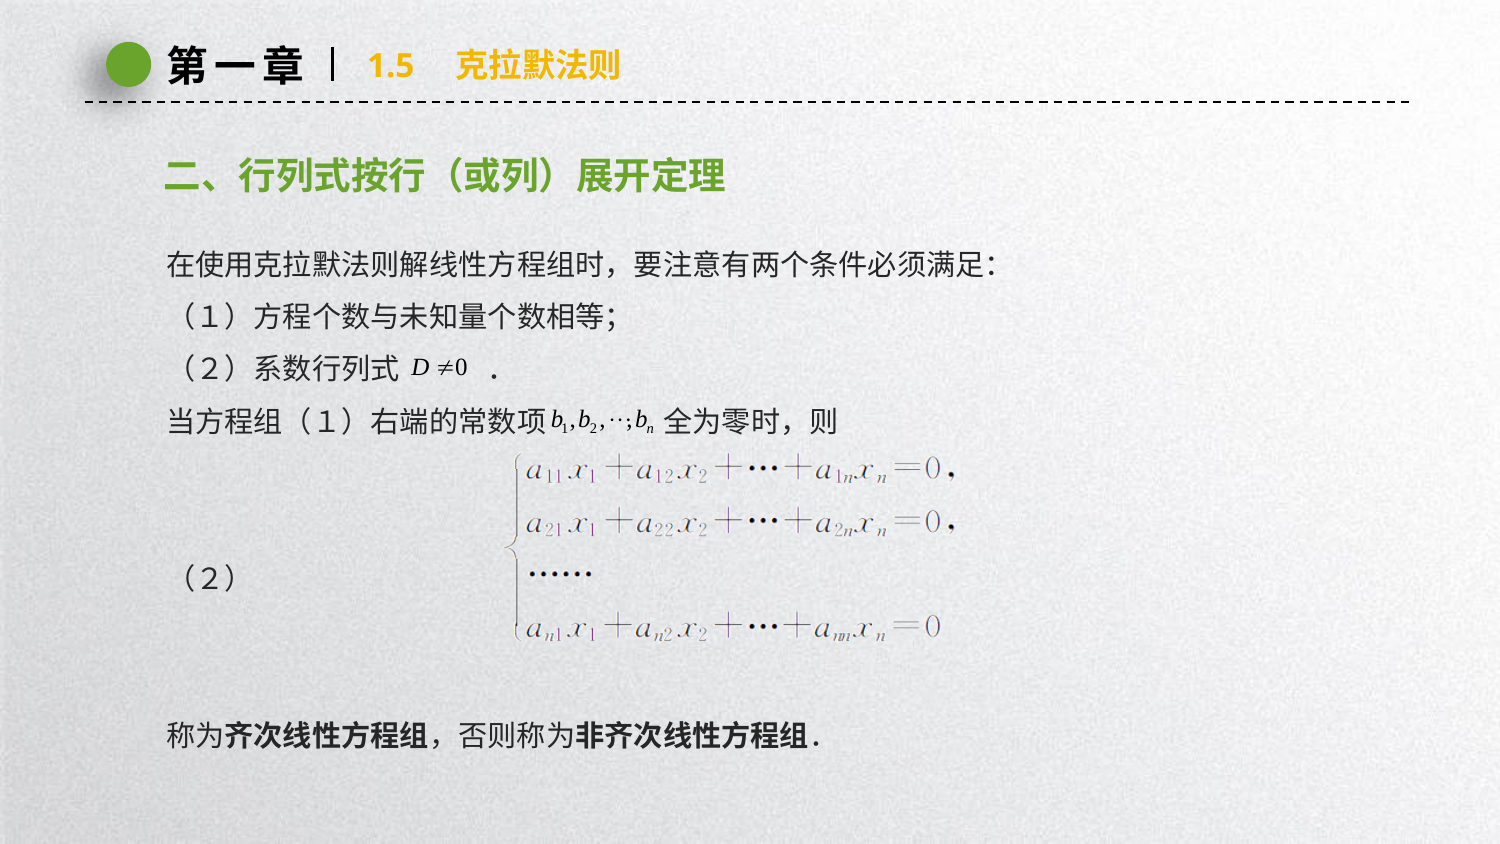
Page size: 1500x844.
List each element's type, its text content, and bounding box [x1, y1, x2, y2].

text_box [104, 39, 152, 90]
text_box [406, 352, 472, 382]
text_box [547, 402, 659, 441]
text_box 二、行列式按行（或列）展开定理 [148, 144, 1360, 205]
text_box 1.5 克拉默法则 [352, 37, 637, 92]
picture [0, 0, 1500, 844]
text_box 在使用克拉默法则解线性方程组时，要注意有两个条件必须满足： （１）方程个数与未知量个数相等； （２）系数行列式 ． 当方程组（１）右端的常数项 全为零时，则 （２） 称为齐次线性方程组，否则称为非齐次线性方程组． [151, 220, 1362, 760]
text_box 第一章 [152, 32, 320, 97]
